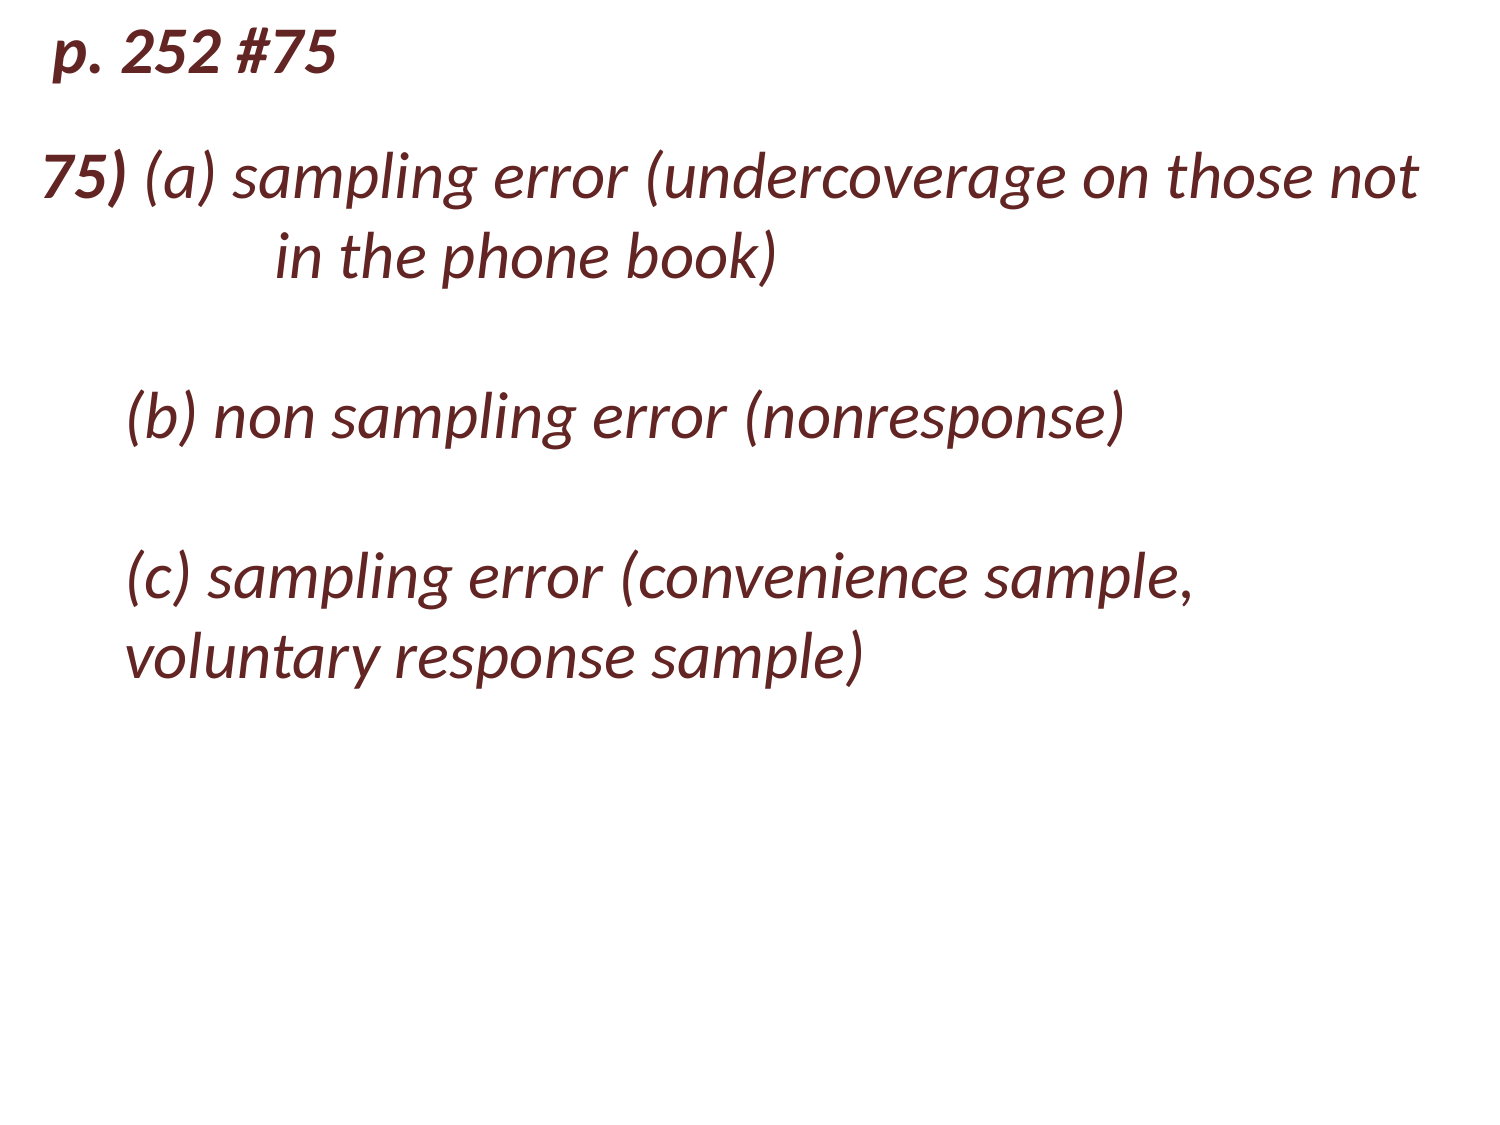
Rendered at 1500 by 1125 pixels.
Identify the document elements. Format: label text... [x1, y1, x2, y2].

text_box p. 252 #75 [37, 0, 1475, 95]
text_box 75) (a) sampling error (undercoverage on those not in the phone book) (b) non sampling error (nonresponse) (c) sampling error (convenience sample, voluntary response sample) [24, 124, 1463, 700]
